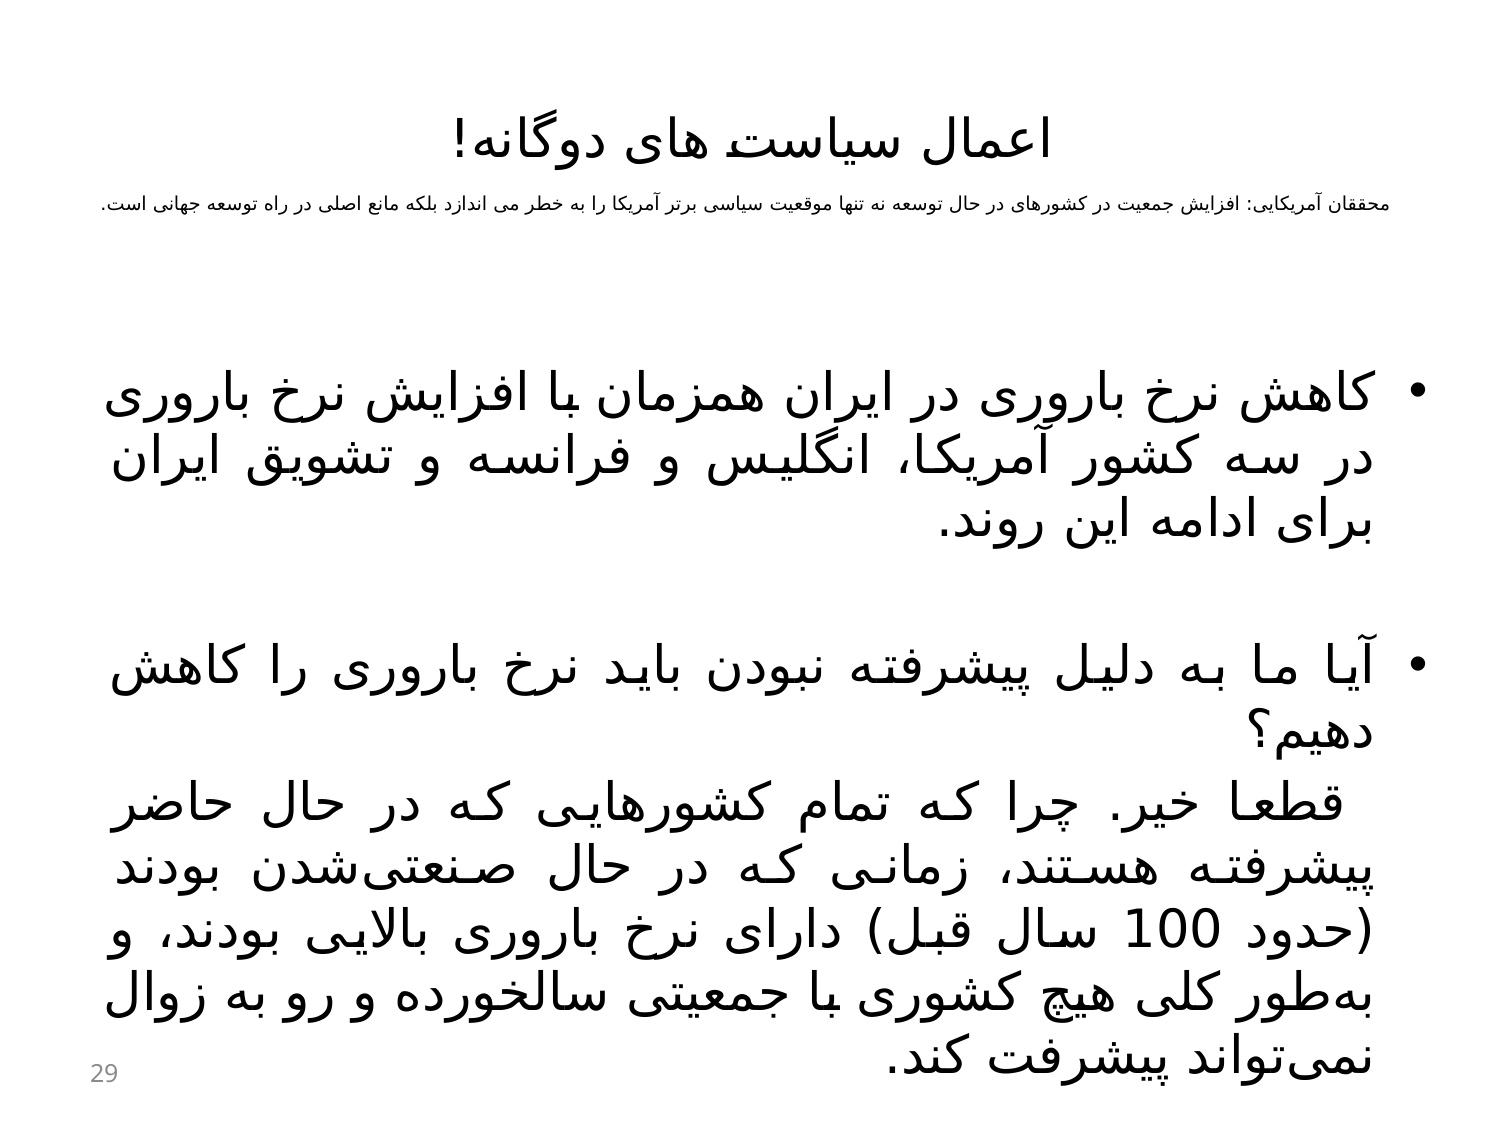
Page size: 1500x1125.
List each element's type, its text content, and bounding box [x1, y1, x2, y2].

slide_number 29 [75, 1042, 425, 1103]
list کاهش نرخ باروری در ایران همزمان با افزایش نرخ باروری در سه کشور آمریکا، انگلیس و فرانسه و تشویق ایران برای ادامه این روند. آیا ما به دلیل پیشرفته نبودن باید نرخ باروری را کاهش دهیم؟ قطعا خیر. چرا که تمام کشورهایی که در حال حاضر پیشرفته هستند، زمانی که در حال صنعتی‌شدن بودند (حدود 100 سال قبل) دارای نرخ باروری بالایی بودند، و به‌طور کلی هیچ کشوری با جمعیتی سالخورده و رو به زوال نمی‌تواند پیشرفت کند. [88, 349, 1439, 1093]
title اعمال سیاست های دوگانه! محققان آمریکایی: افزایش جمعیت در کشورهای در حال توسعه نه تنها موقعیت سیاسی برتر آمریکا را به خطر می اندازد بلکه مانع اصلی در راه توسعه جهانی است. [76, 42, 1427, 231]
